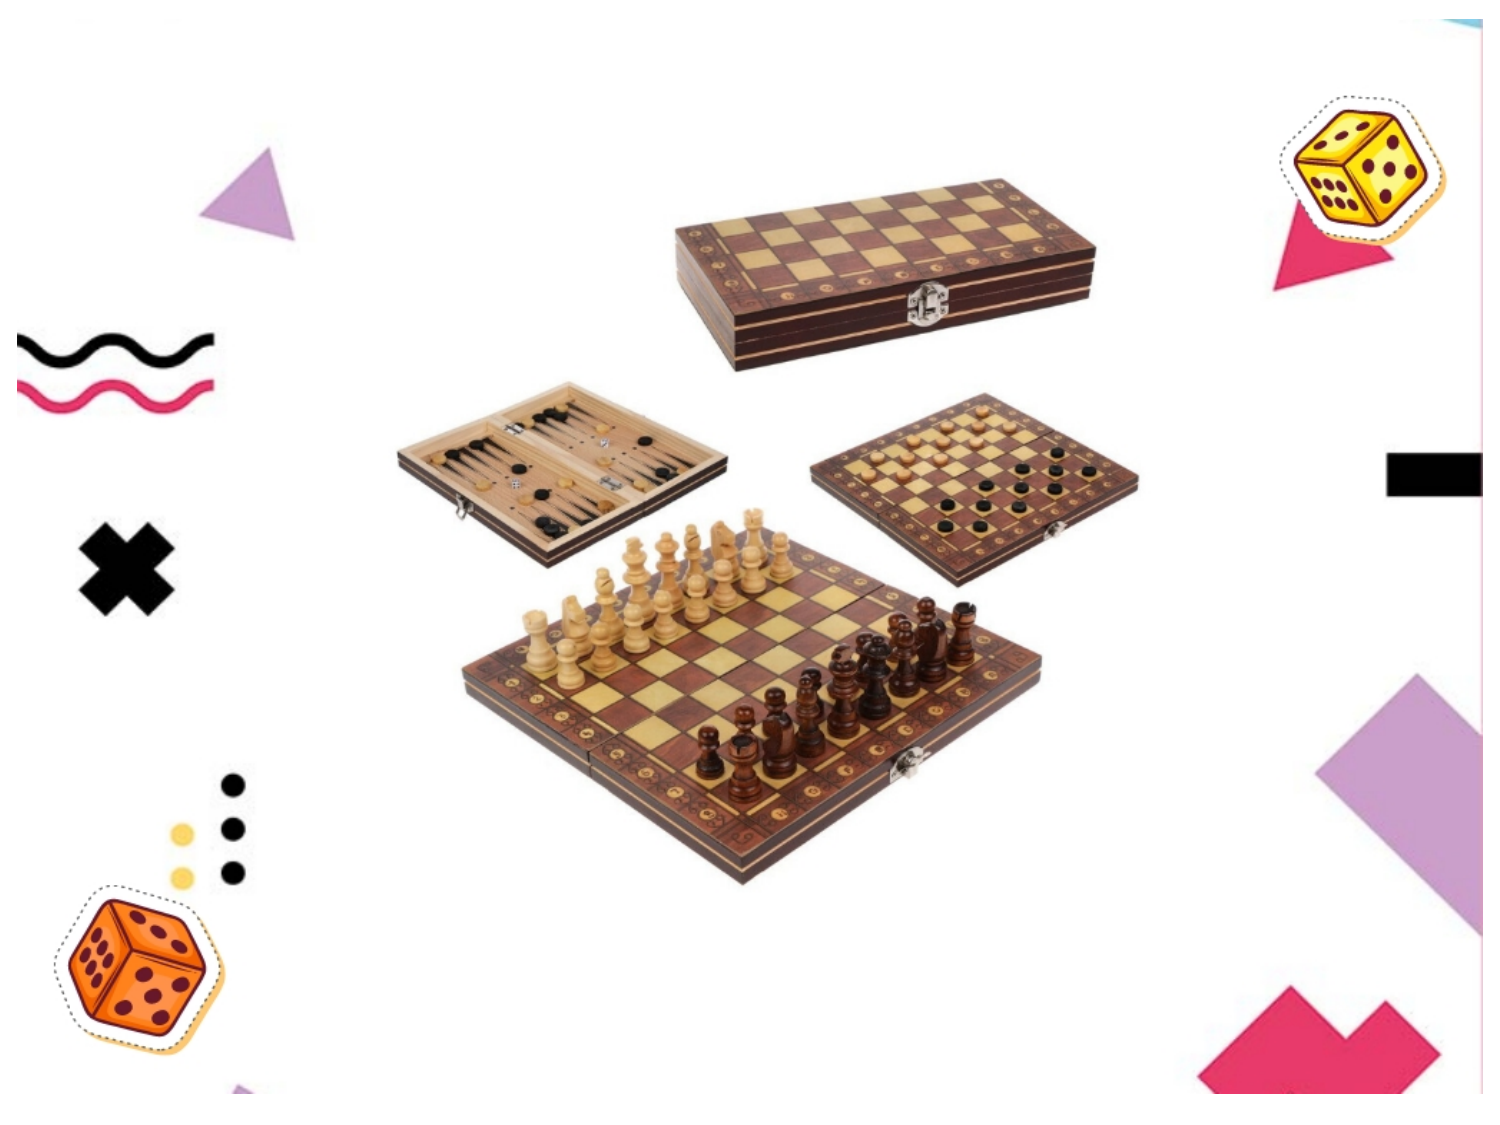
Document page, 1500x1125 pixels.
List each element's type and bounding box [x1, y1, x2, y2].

list [17, 18, 1483, 1095]
